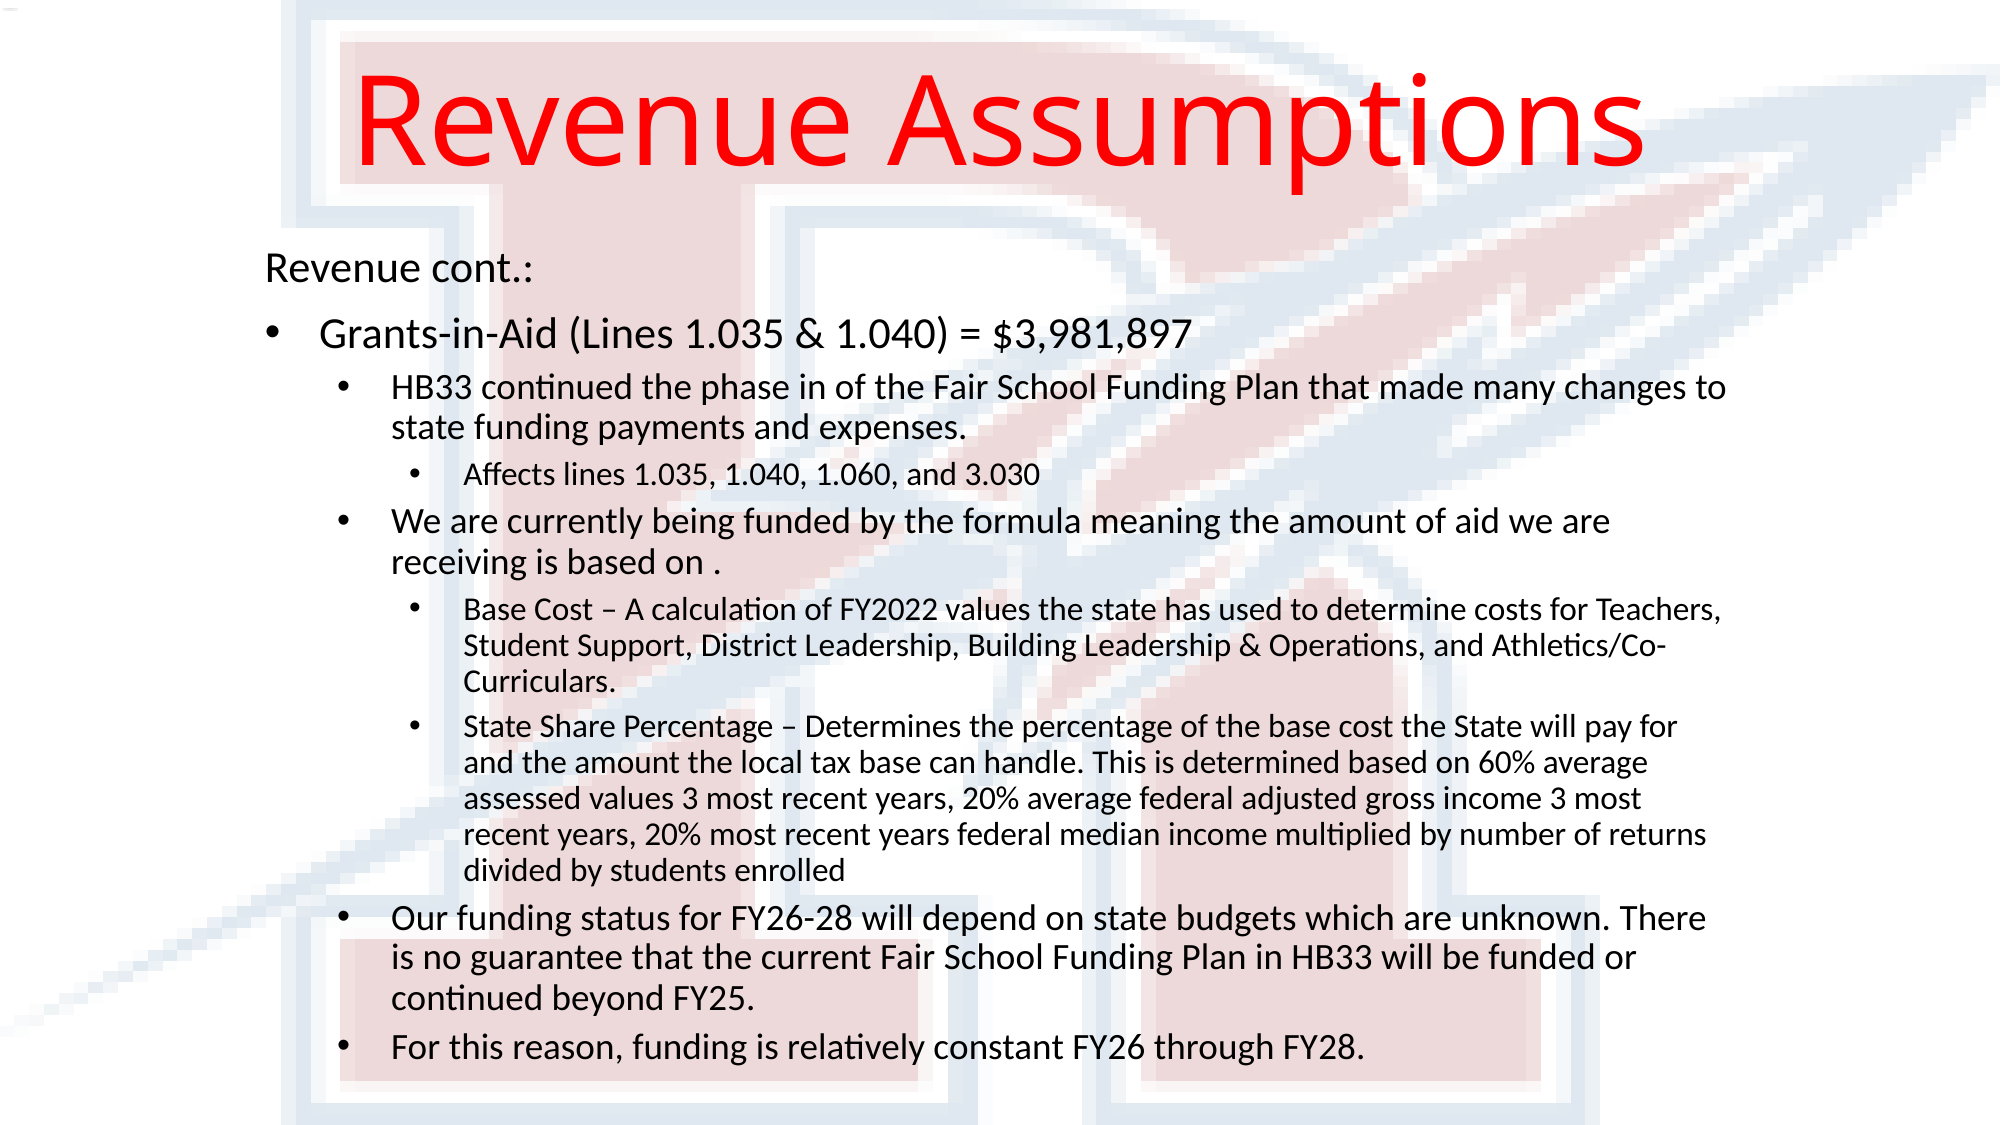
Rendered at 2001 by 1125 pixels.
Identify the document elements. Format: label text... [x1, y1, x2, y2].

subtitle Revenue cont.: Grants-in-Aid (Lines 1.035 & 1.040) = $3,981,897 HB33 continued the phase in of the Fair School Funding Plan that made many changes to state funding payments and expenses. Affects lines 1.035, 1.040, 1.060, and 3.030 We are currently being funded by the formula meaning the amount of aid we are receiving is based on . Base Cost – A calculation of FY2022 values the state has used to determine costs for Teachers, Student Support, District Leadership, Building Leadership & Operations, and Athletics/Co-Curriculars. State Share Percentage – Determines the percentage of the base cost the State will pay for and the amount the local tax base can handle. This is determined based on 60% average assessed values 3 most recent years, 20% average federal adjusted gross income 3 most recent years, 20% most recent years federal median income multiplied by number of returns divided by students enrolled Our funding status for FY26-28 will depend on state budgets which are unknown. There is no guarantee that the current Fair School Funding Plan in HB33 will be funded or continued beyond FY25. For this reason, funding is relatively constant FY26 through FY28. [249, 236, 1750, 1084]
title Revenue Assumptions [249, 41, 1750, 200]
